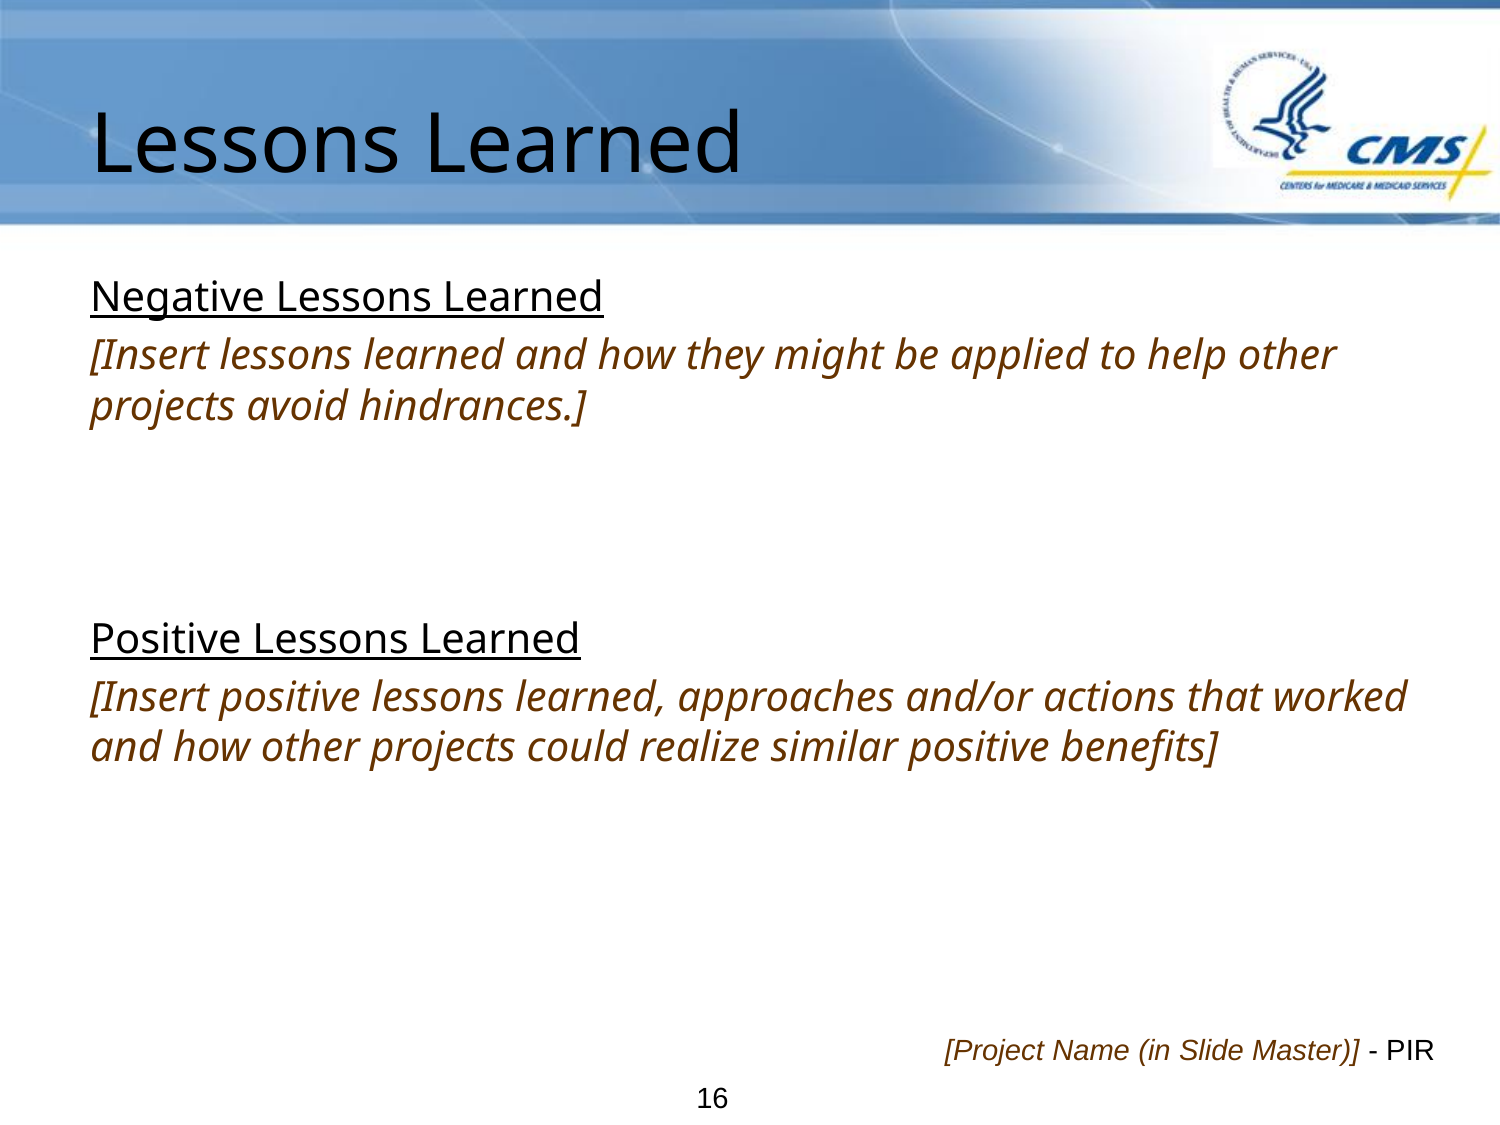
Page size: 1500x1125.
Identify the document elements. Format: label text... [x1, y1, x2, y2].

slide_number 16 [537, 1071, 888, 1125]
picture [0, 0, 1500, 1125]
title Lessons Learned [74, 44, 1426, 233]
footer [Project Name (in Slide Master)] - PIR [912, 1023, 1451, 1103]
list Negative Lessons Learned [Insert lessons learned and how they might be applied to help other projects avoid hindrances.] Positive Lessons Learned [Insert positive lessons learned, approaches and/or actions that worked and how other projects could realize similar positive benefits] [74, 262, 1438, 1063]
